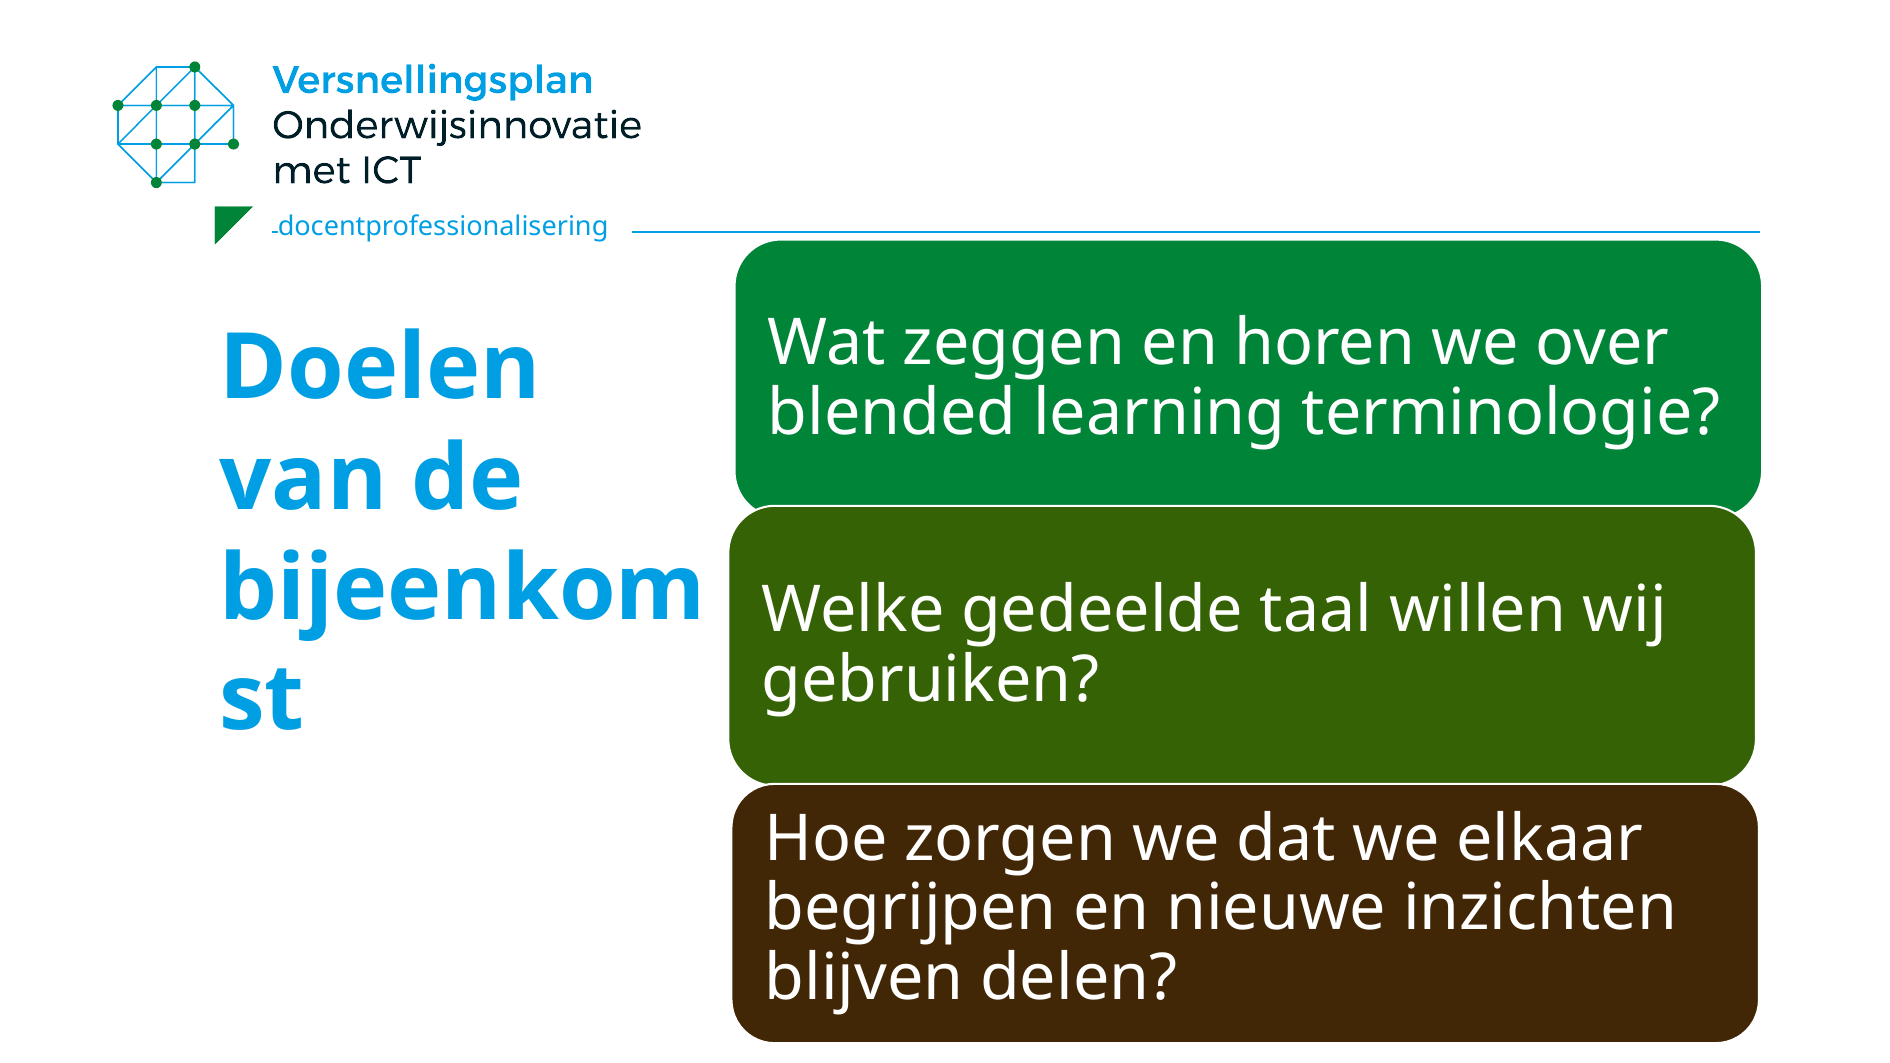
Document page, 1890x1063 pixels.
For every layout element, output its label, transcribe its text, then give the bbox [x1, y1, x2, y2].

picture [0, 0, 649, 250]
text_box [728, 505, 1756, 786]
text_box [731, 783, 1759, 1044]
title Doelen van de bijeenkomst [219, 307, 734, 860]
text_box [734, 239, 1763, 518]
